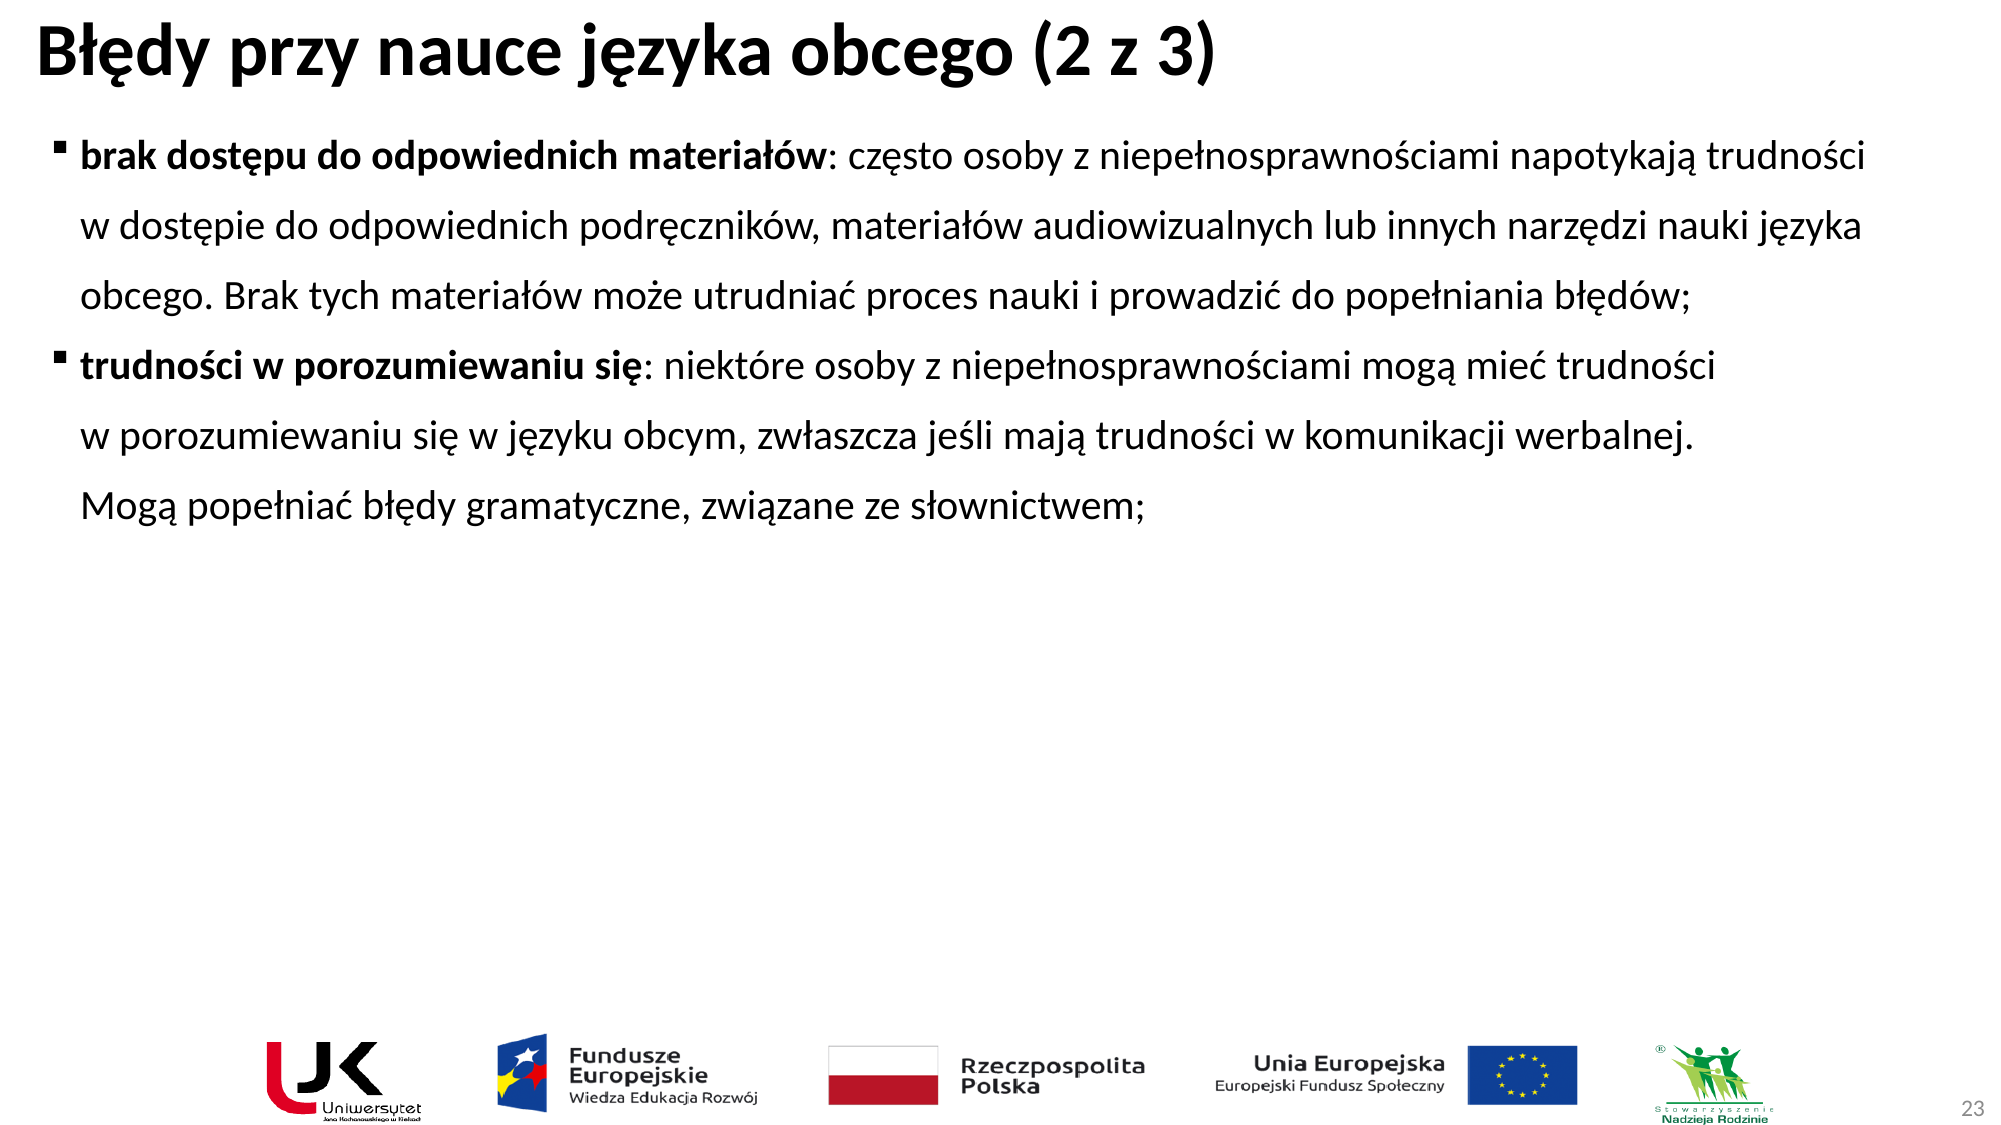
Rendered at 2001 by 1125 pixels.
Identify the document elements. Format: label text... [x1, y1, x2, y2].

title Błędy przy nauce języka obcego (2 z 3) [36, 0, 1518, 107]
picture [463, 1004, 1613, 1125]
slide_number 23 [1832, 1089, 2000, 1125]
picture [266, 1042, 421, 1122]
text_box brak dostępu do odpowiednich materiałów: często osoby z niepełnosprawnościami napotykają trudności w dostępie do odpowiednich podręczników, materiałów audiowizualnych lub innych narzędzi nauki języka obcego. Brak tych materiałów może utrudniać proces nauki i prowadzić do popełniania błędów; trudności w porozumiewaniu się: niektóre osoby z niepełnosprawnościami mogą mieć trudności w porozumiewaniu się w języku obcym, zwłaszcza jeśli mają trudności w komunikacji werbalnej. Mogą popełniać błędy gramatyczne, związane ze słownictwem; [36, 107, 1964, 589]
picture [1655, 1044, 1774, 1125]
